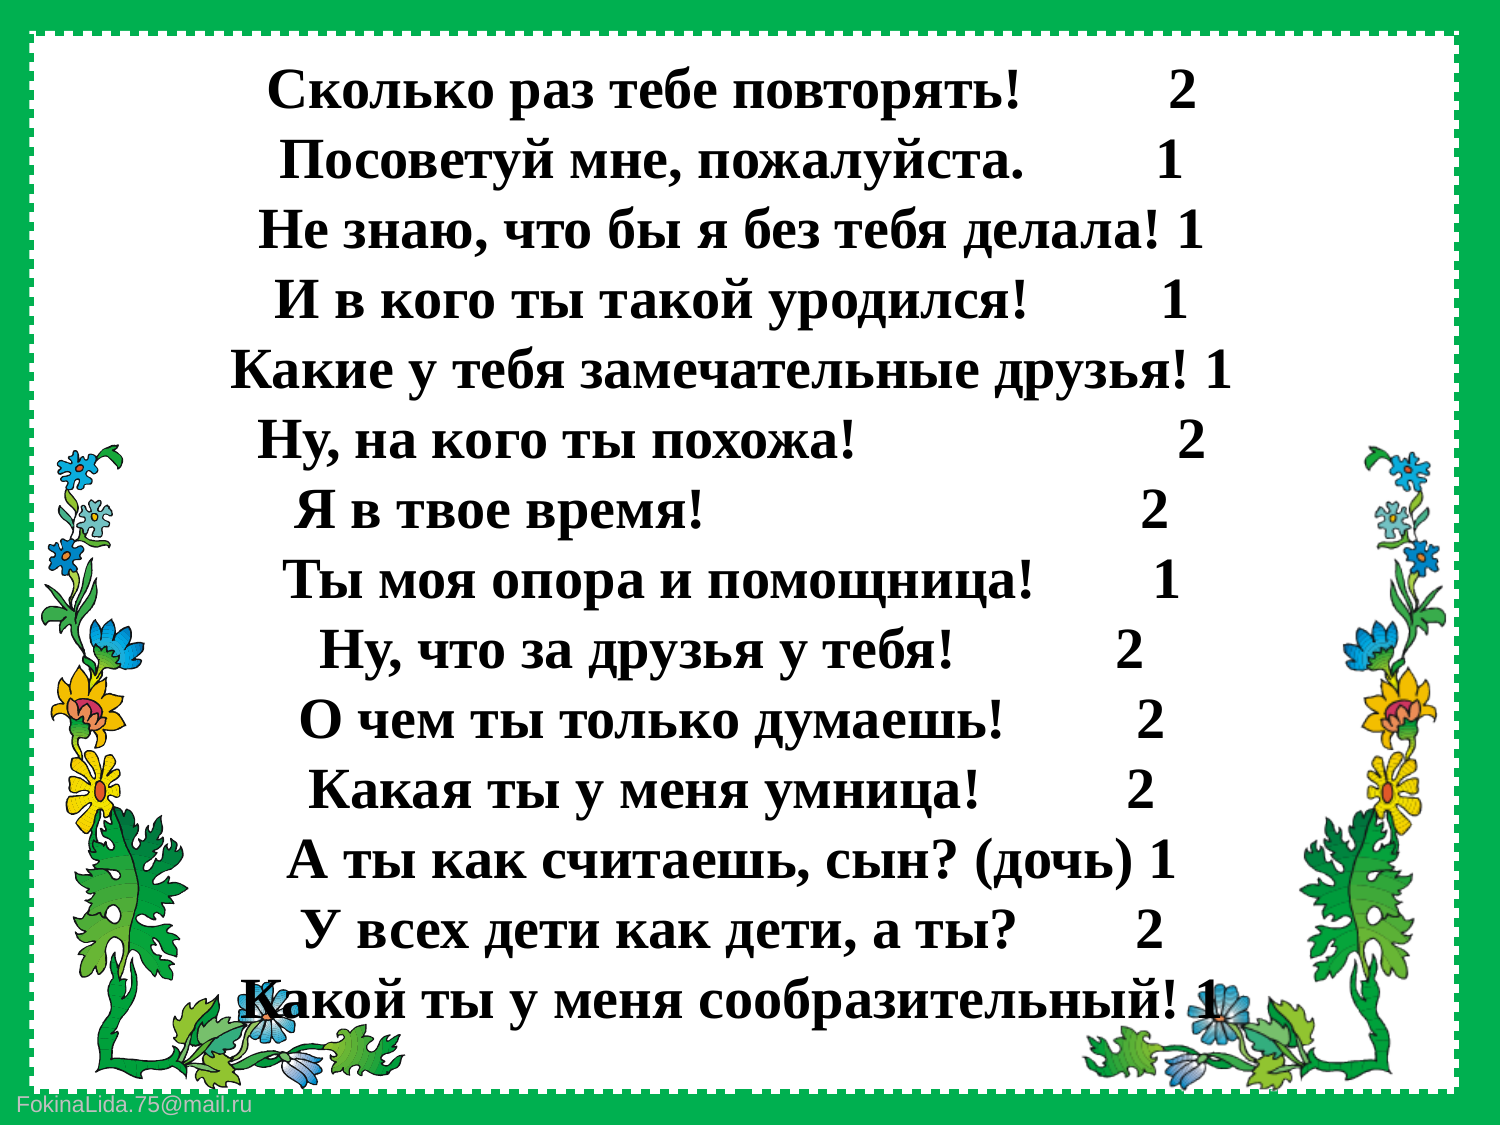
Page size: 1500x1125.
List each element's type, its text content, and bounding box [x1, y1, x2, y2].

picture [1080, 444, 1448, 1093]
text_box Сколько раз тебе повторять! 2 Посоветуй мне, пожалуйста. 1 Не знаю, что бы я без тебя делала! 1 И в кого ты такой уродился! 1 Какие у тебя замечательные друзья! 1 Ну, на кого ты похожа! 2 Я в твое время! 2 Ты моя опора и помощница! 1 Ну, что за друзья у тебя! 2 О чем ты только думаешь! 2 Какая ты у меня умница! 2 А ты как считаешь, сын? (дочь) 1 У всех дети как дети, а ты? 2 Какой ты у меня сообразительный! 1 [171, 42, 1294, 1083]
